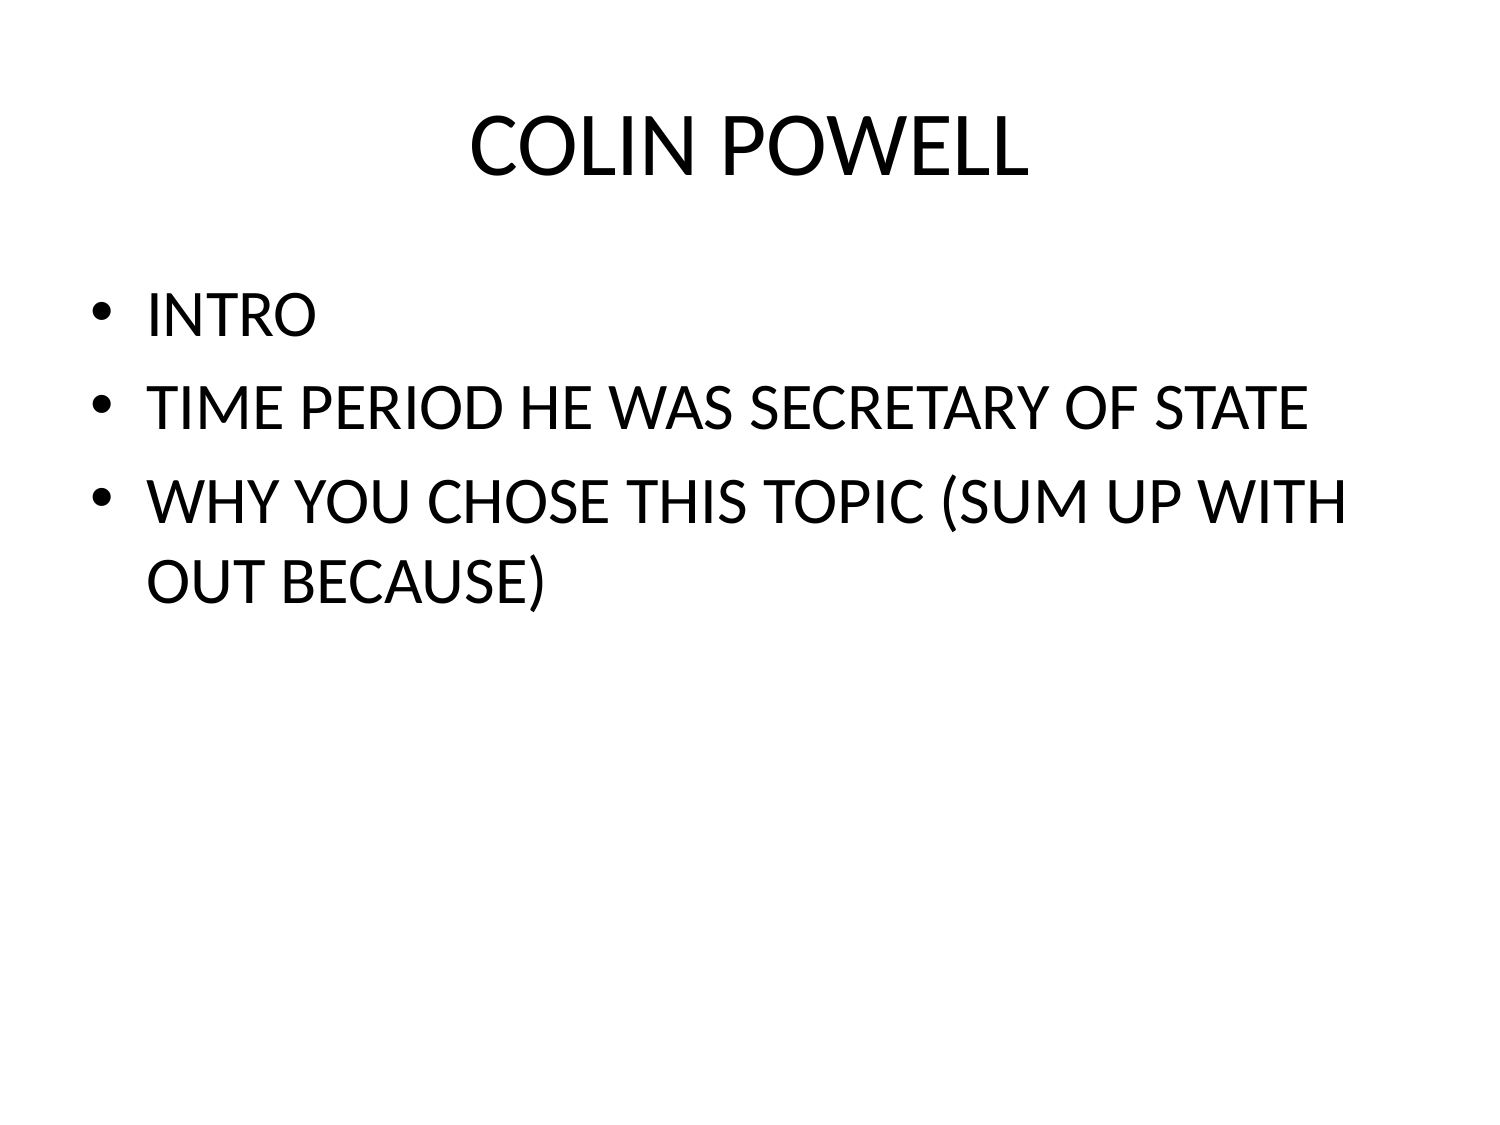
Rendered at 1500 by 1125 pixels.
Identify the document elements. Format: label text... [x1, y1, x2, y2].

title COLIN POWELL [75, 45, 1425, 233]
list INTRO TIME PERIOD HE WAS SECRETARY OF STATE WHY YOU CHOSE THIS TOPIC (SUM UP WITH OUT BECAUSE) [75, 262, 1425, 1005]
